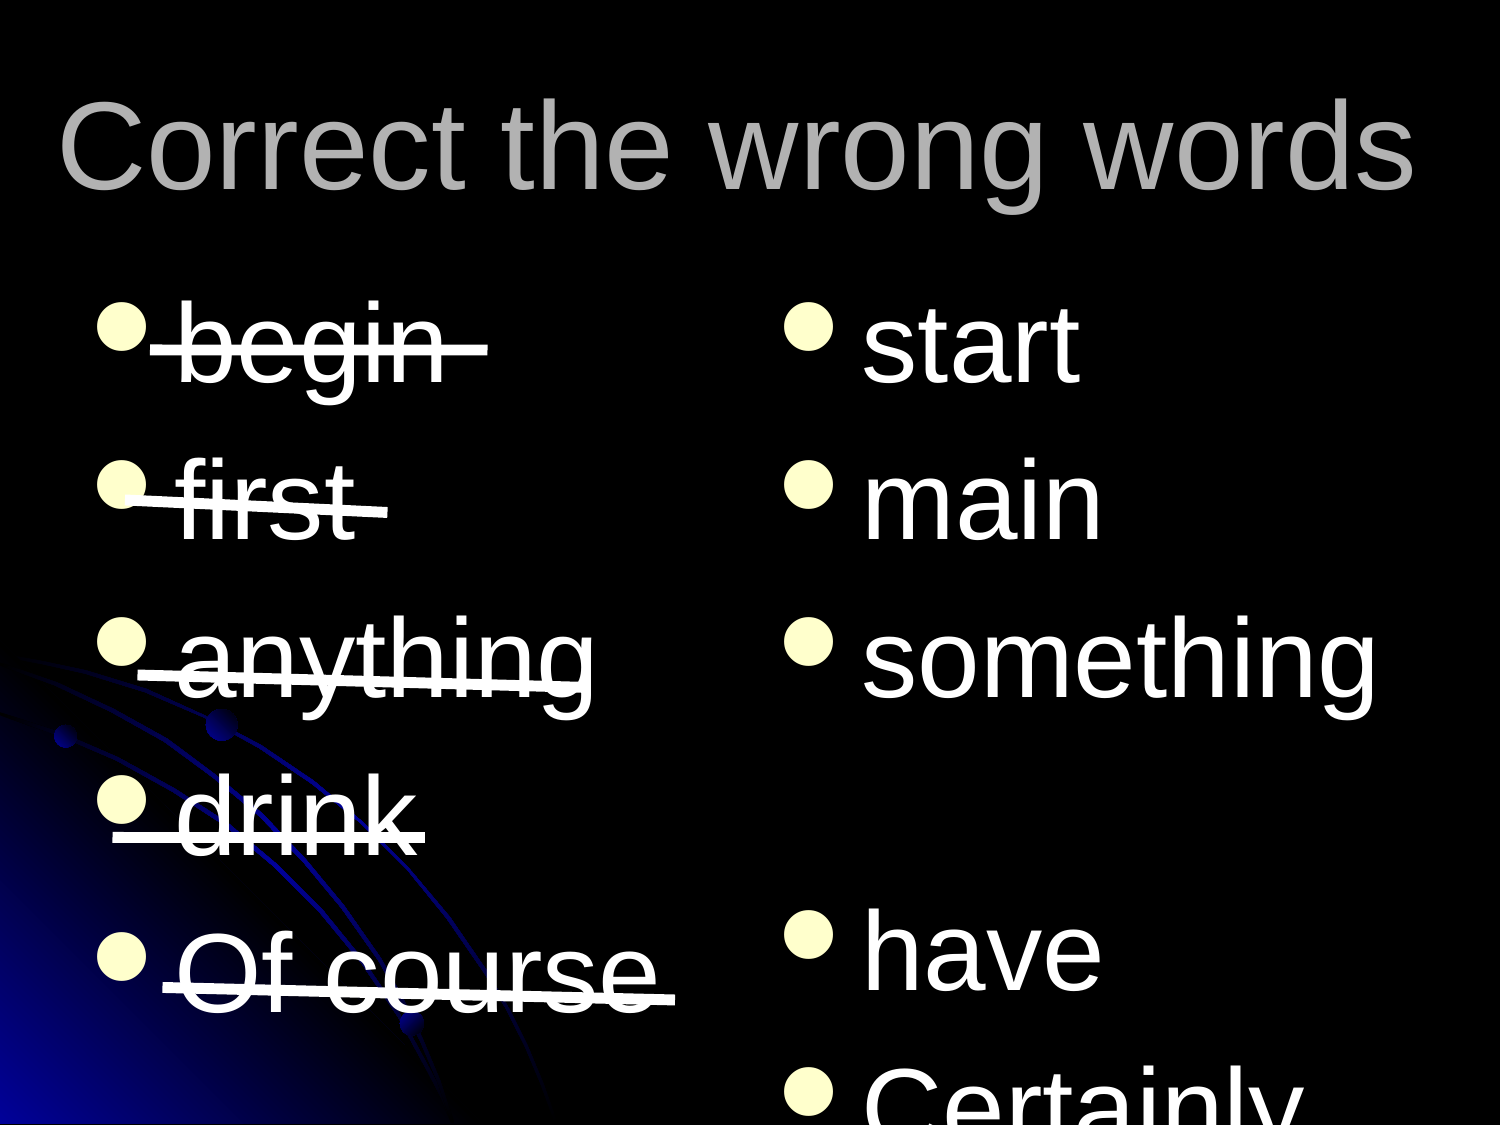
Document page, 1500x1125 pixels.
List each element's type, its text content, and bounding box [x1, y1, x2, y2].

list begin first anything drink Of course [75, 262, 738, 1006]
list start main something have Certainly [762, 262, 1425, 1006]
title Correct the wrong words [0, 45, 1500, 233]
